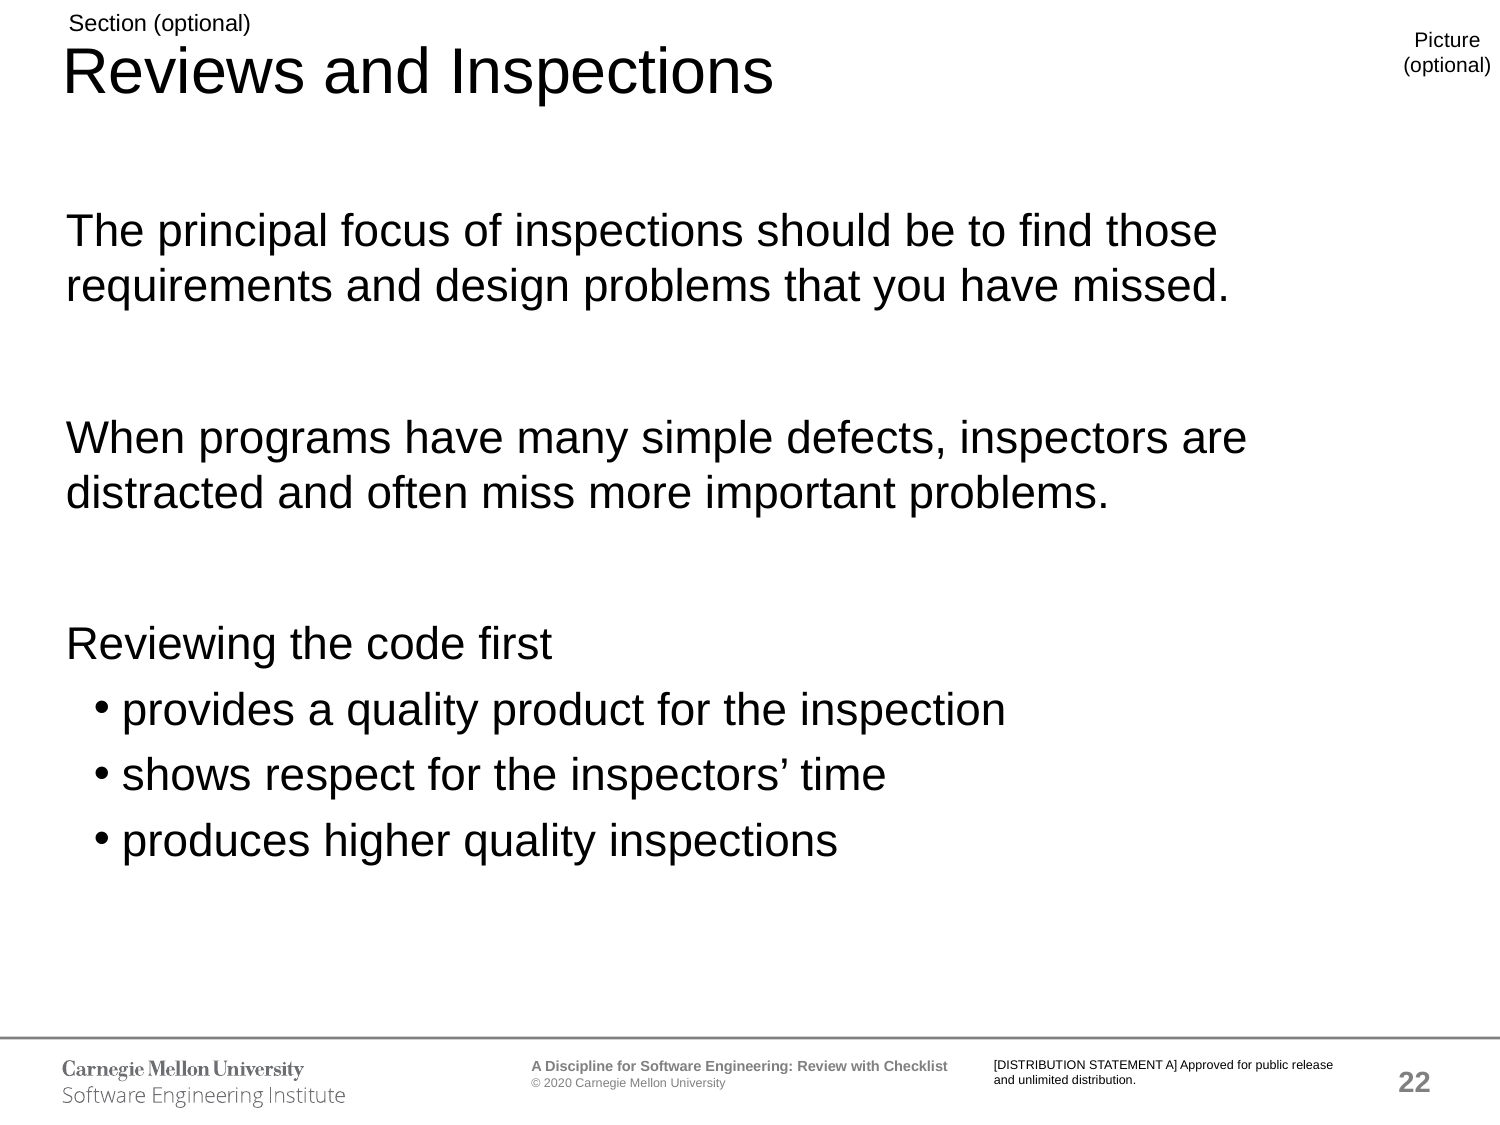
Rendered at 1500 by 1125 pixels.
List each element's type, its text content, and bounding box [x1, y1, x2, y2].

list The principal focus of inspections should be to find those requirements and design problems that you have missed. When programs have many simple defects, inspectors are distracted and often miss more important problems. Reviewing the code first provides a quality product for the inspection shows respect for the inspectors’ time produces higher quality inspections [65, 200, 1431, 1024]
title Reviews and Inspections [62, 37, 1338, 182]
